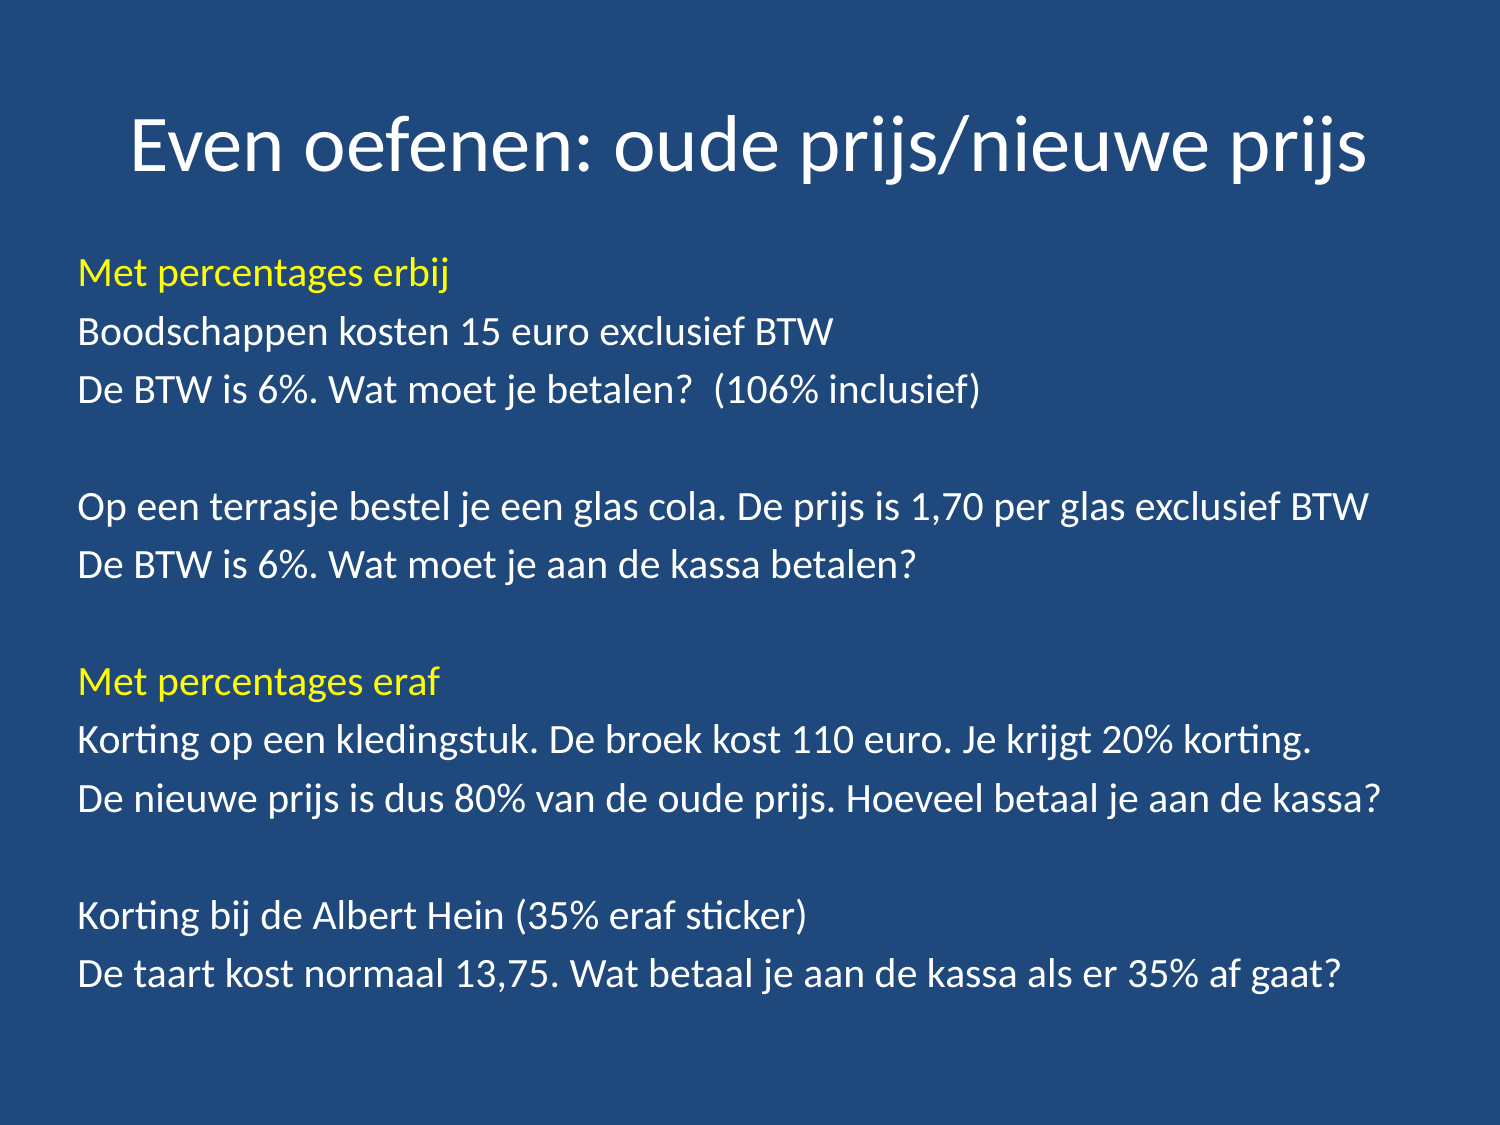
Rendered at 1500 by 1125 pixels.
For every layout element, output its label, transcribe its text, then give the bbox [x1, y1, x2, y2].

title Even oefenen: oude prijs/nieuwe prijs [75, 45, 1425, 233]
list Met percentages erbij Boodschappen kosten 15 euro exclusief BTW De BTW is 6%. Wat moet je betalen? (106% inclusief) Op een terrasje bestel je een glas cola. De prijs is 1,70 per glas exclusief BTW De BTW is 6%. Wat moet je aan de kassa betalen? Met percentages eraf Korting op een kledingstuk. De broek kost 110 euro. Je krijgt 20% korting. De nieuwe prijs is dus 80% van de oude prijs. Hoeveel betaal je aan de kassa? Korting bij de Albert Hein (35% eraf sticker) De taart kost normaal 13,75. Wat betaal je aan de kassa als er 35% af gaat? [62, 237, 1463, 1063]
